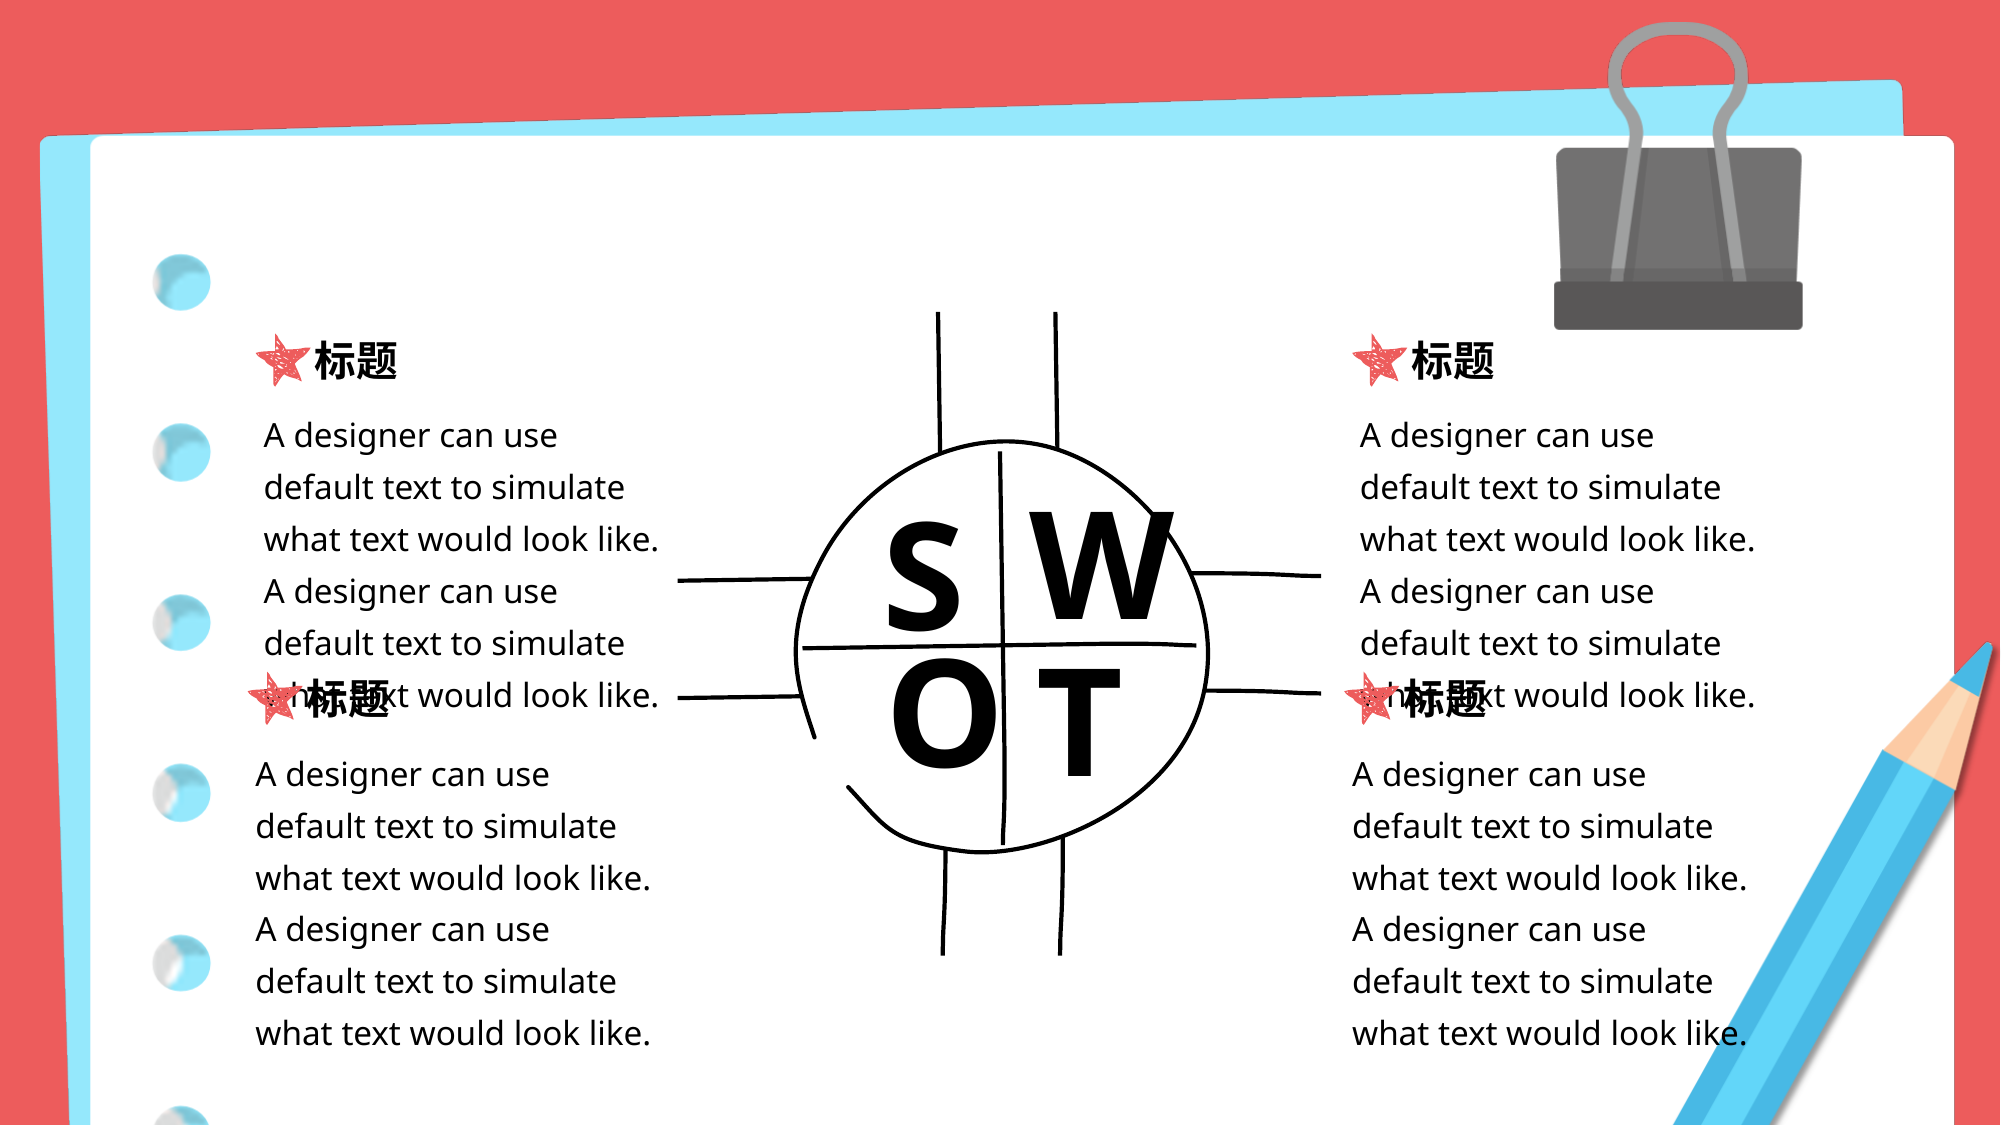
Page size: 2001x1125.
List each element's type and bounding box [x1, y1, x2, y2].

picture [39, 22, 2001, 1125]
text_box [936, 313, 1062, 958]
